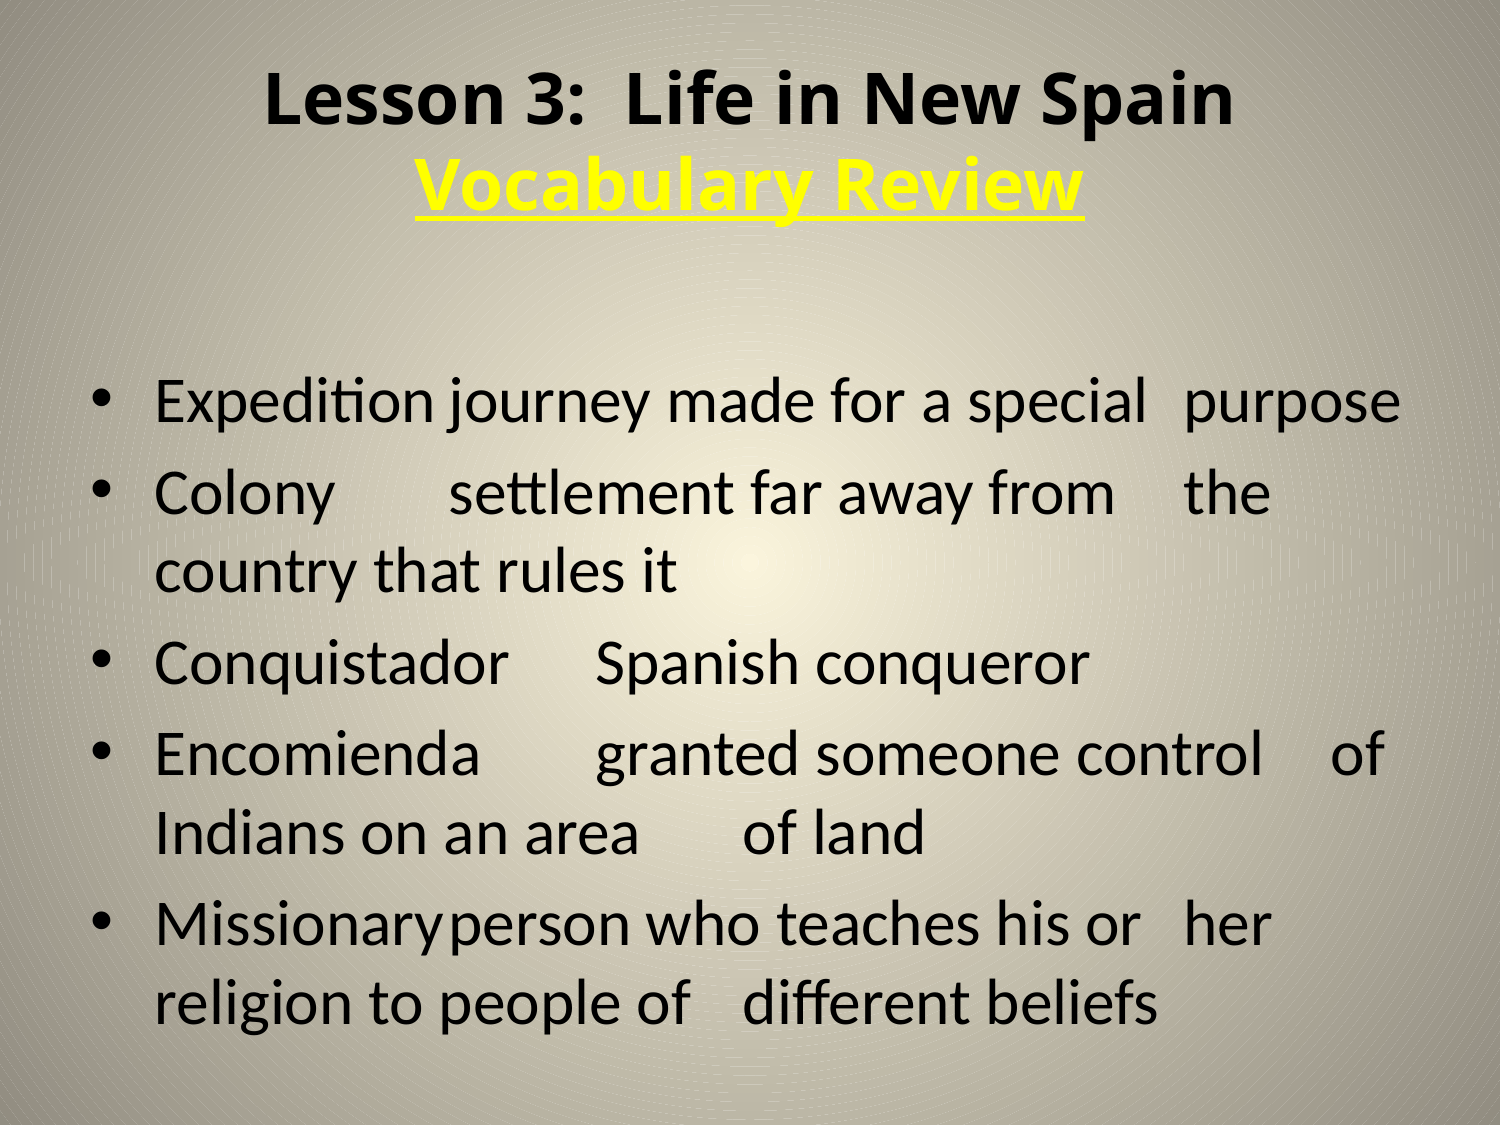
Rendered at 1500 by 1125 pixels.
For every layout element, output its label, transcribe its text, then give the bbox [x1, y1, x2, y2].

list Expedition journey made for a special purpose Colony settlement far away from the country that rules it Conquistador Spanish conqueror Encomienda granted someone control of Indians on an area of land Missionary person who teaches his or her religion to people of different beliefs [75, 350, 1425, 1093]
title Lesson 3: Life in New Spain Vocabulary Review [75, 45, 1425, 233]
